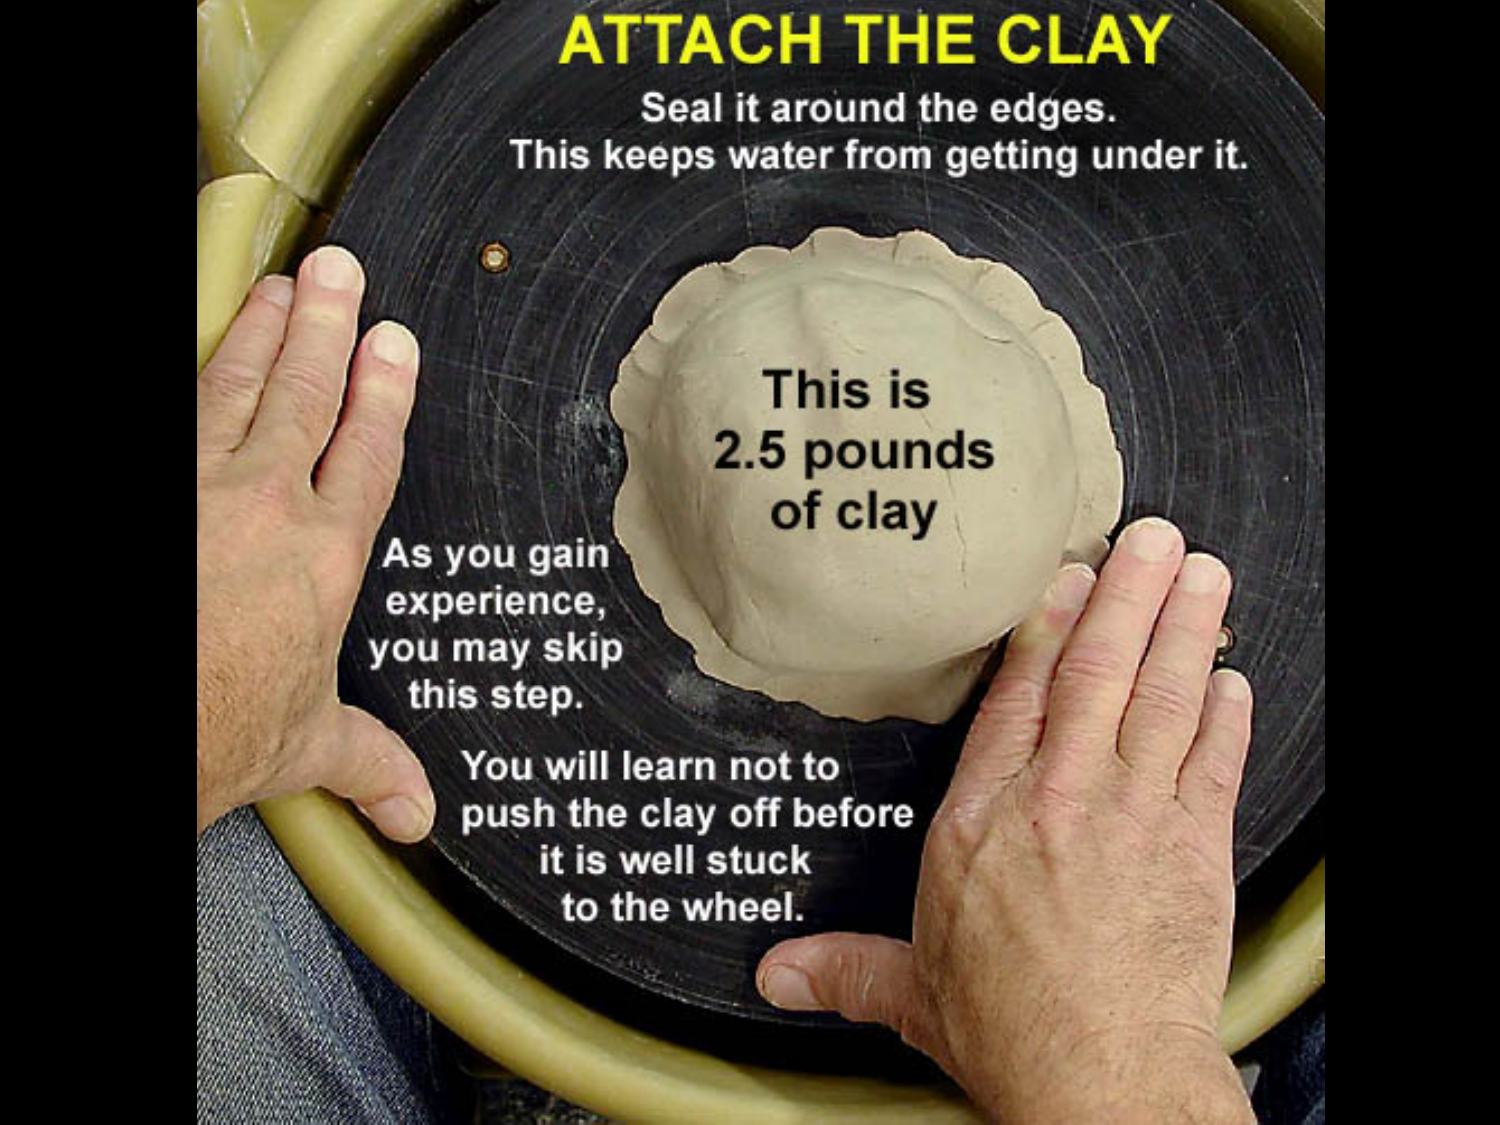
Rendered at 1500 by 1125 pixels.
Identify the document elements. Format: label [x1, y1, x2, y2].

picture [197, 0, 1326, 1125]
